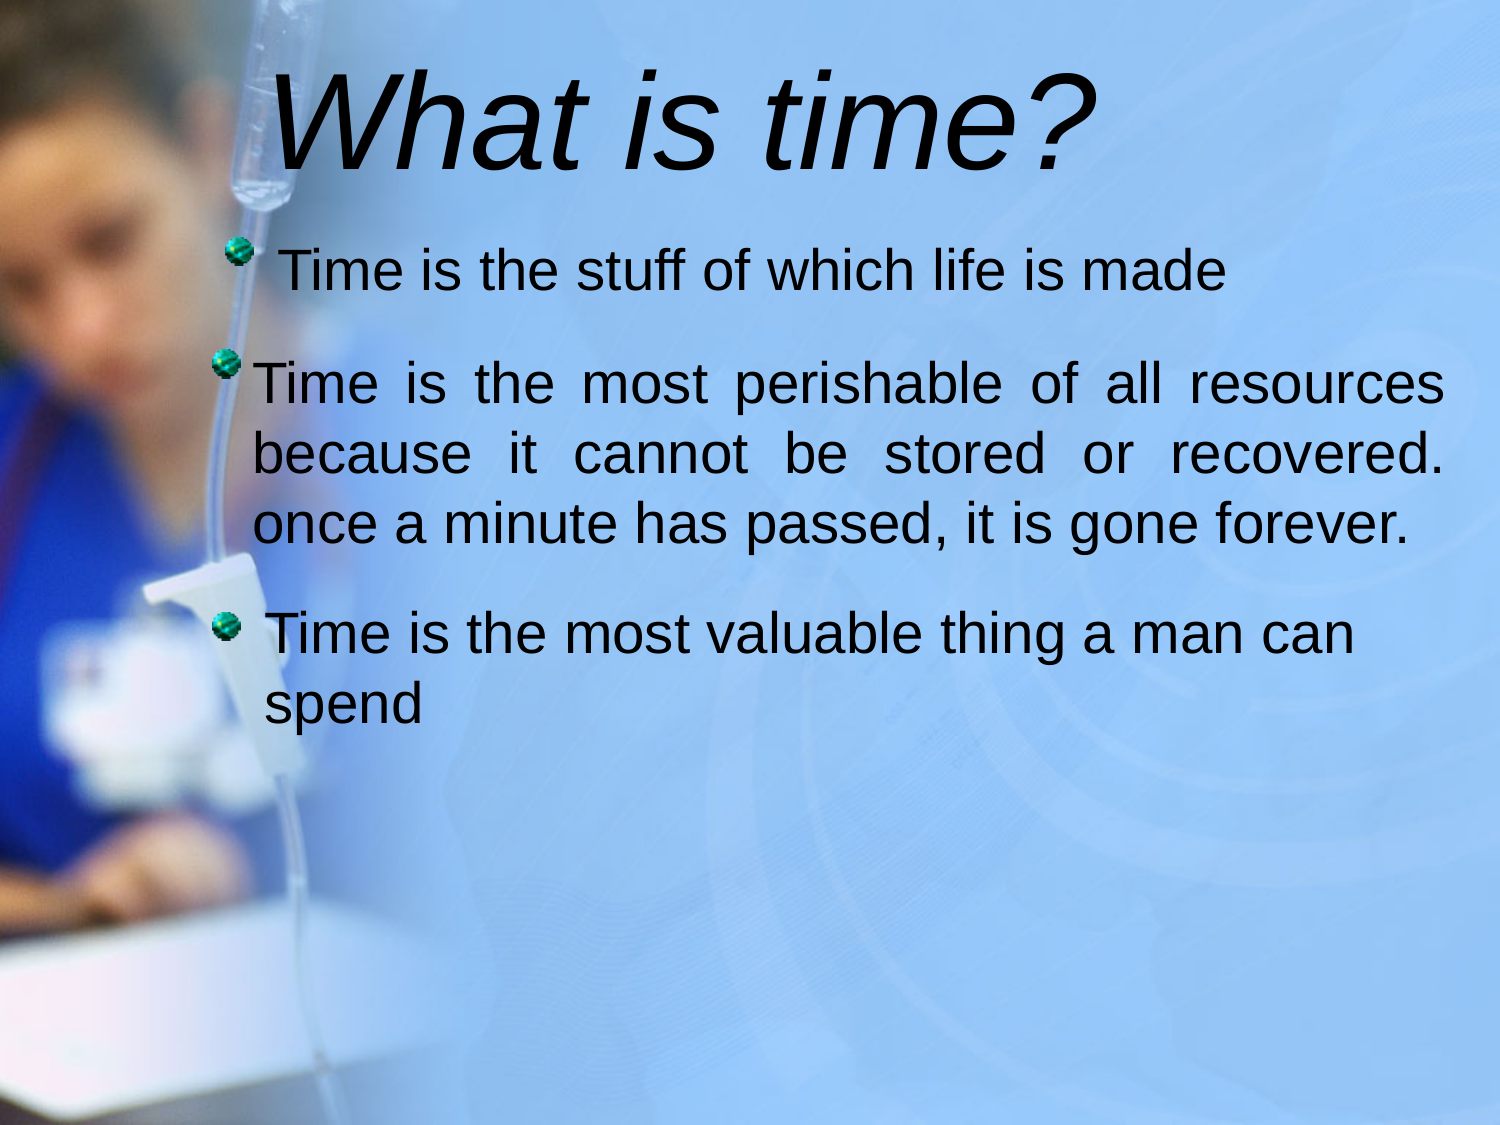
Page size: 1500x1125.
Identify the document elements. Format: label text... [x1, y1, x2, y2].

text_box Time is the most valuable thing a man can spend [249, 587, 1438, 743]
picture [0, 0, 1500, 1125]
text_box Time is the stuff of which life is made [262, 224, 1427, 337]
text_box What is time? [249, 24, 1313, 205]
text_box Time is the most perishable of all resources because it cannot be stored or recovered. once a minute has passed, it is gone forever. [237, 337, 1463, 563]
